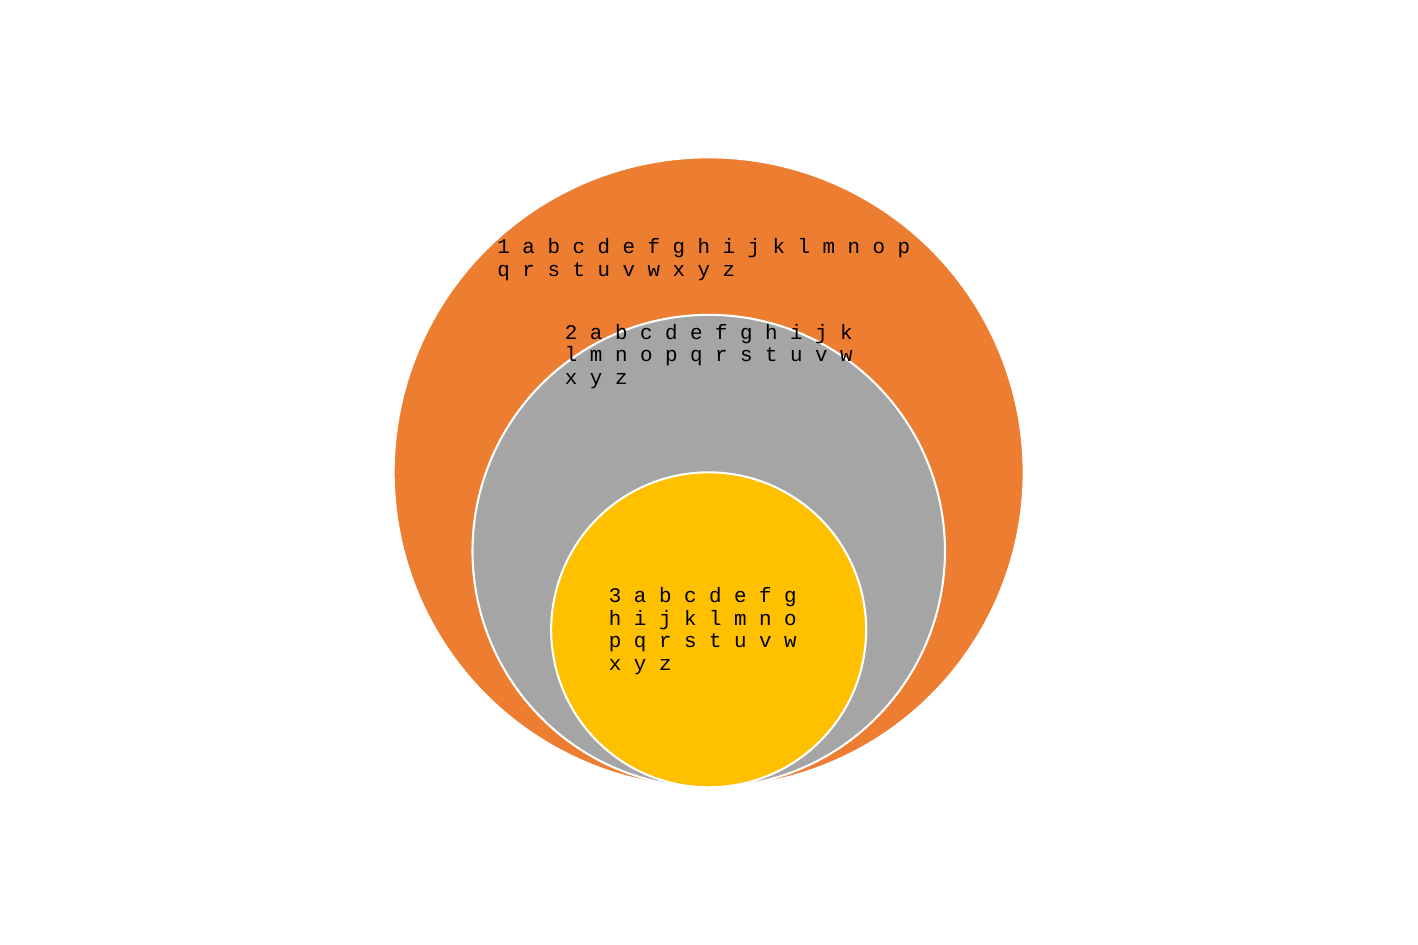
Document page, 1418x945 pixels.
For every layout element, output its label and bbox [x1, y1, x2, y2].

text_box [236, 157, 1182, 788]
